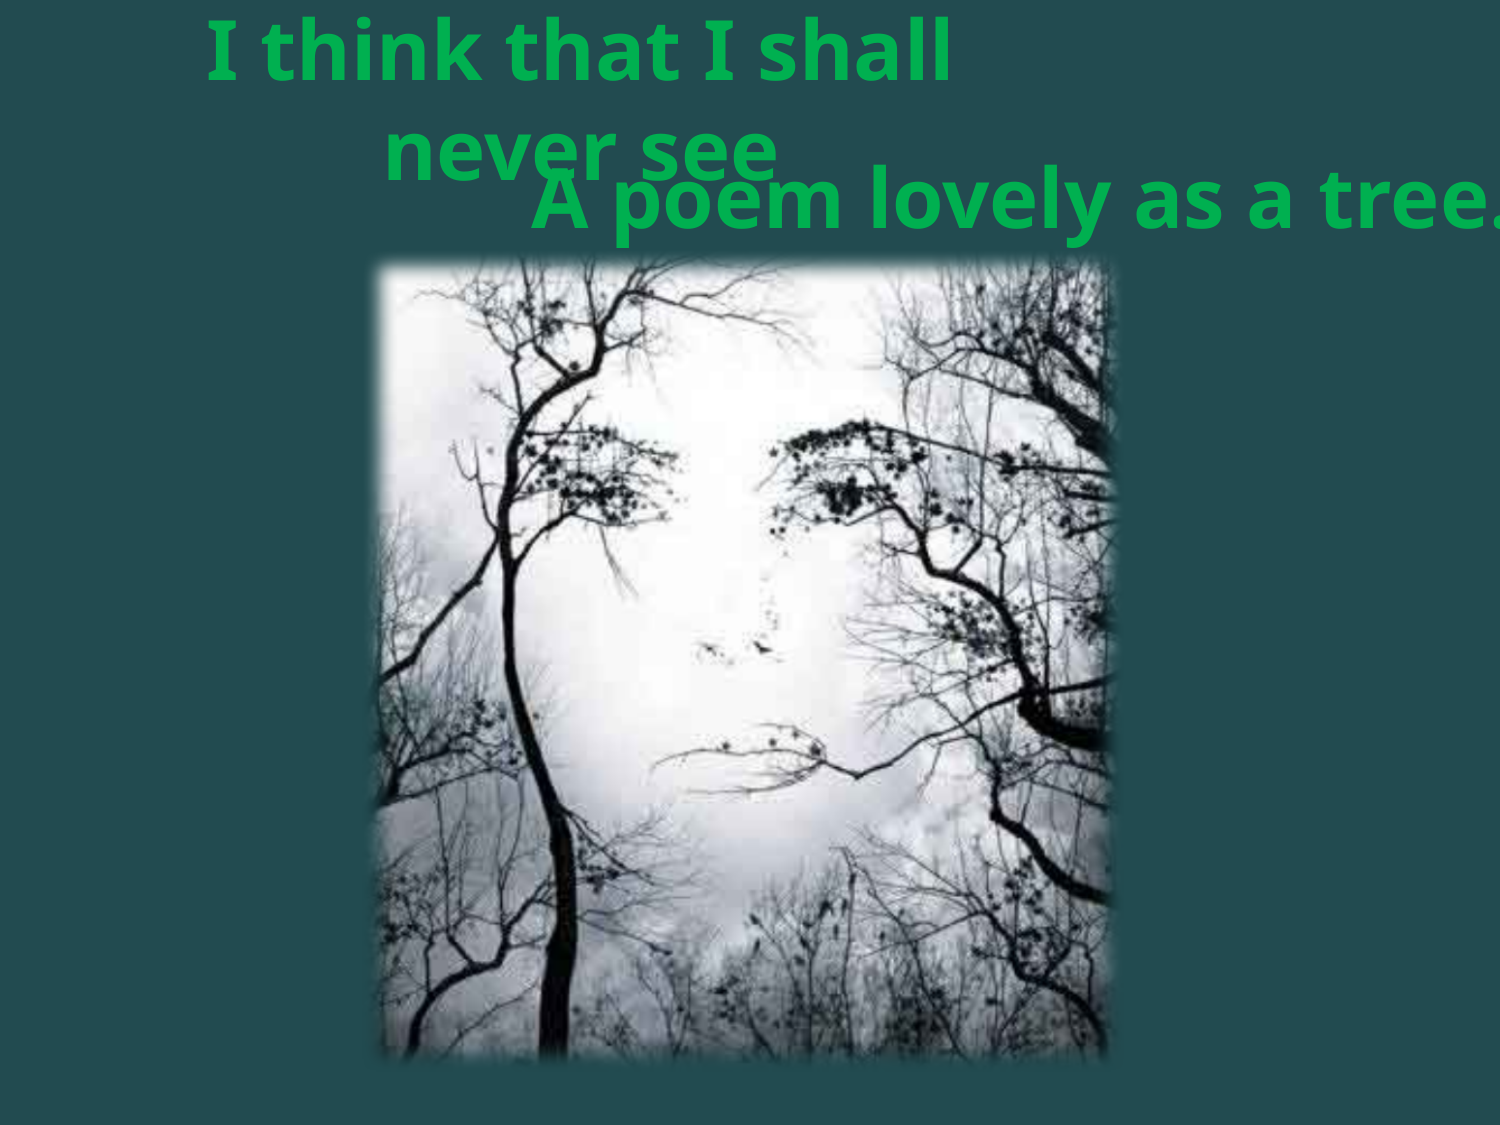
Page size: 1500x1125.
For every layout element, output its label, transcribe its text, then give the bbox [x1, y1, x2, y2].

title I think that I shall never see [74, 44, 1088, 151]
text_box A poem lovely as a tree. [516, 137, 1500, 253]
picture [362, 249, 1126, 1072]
